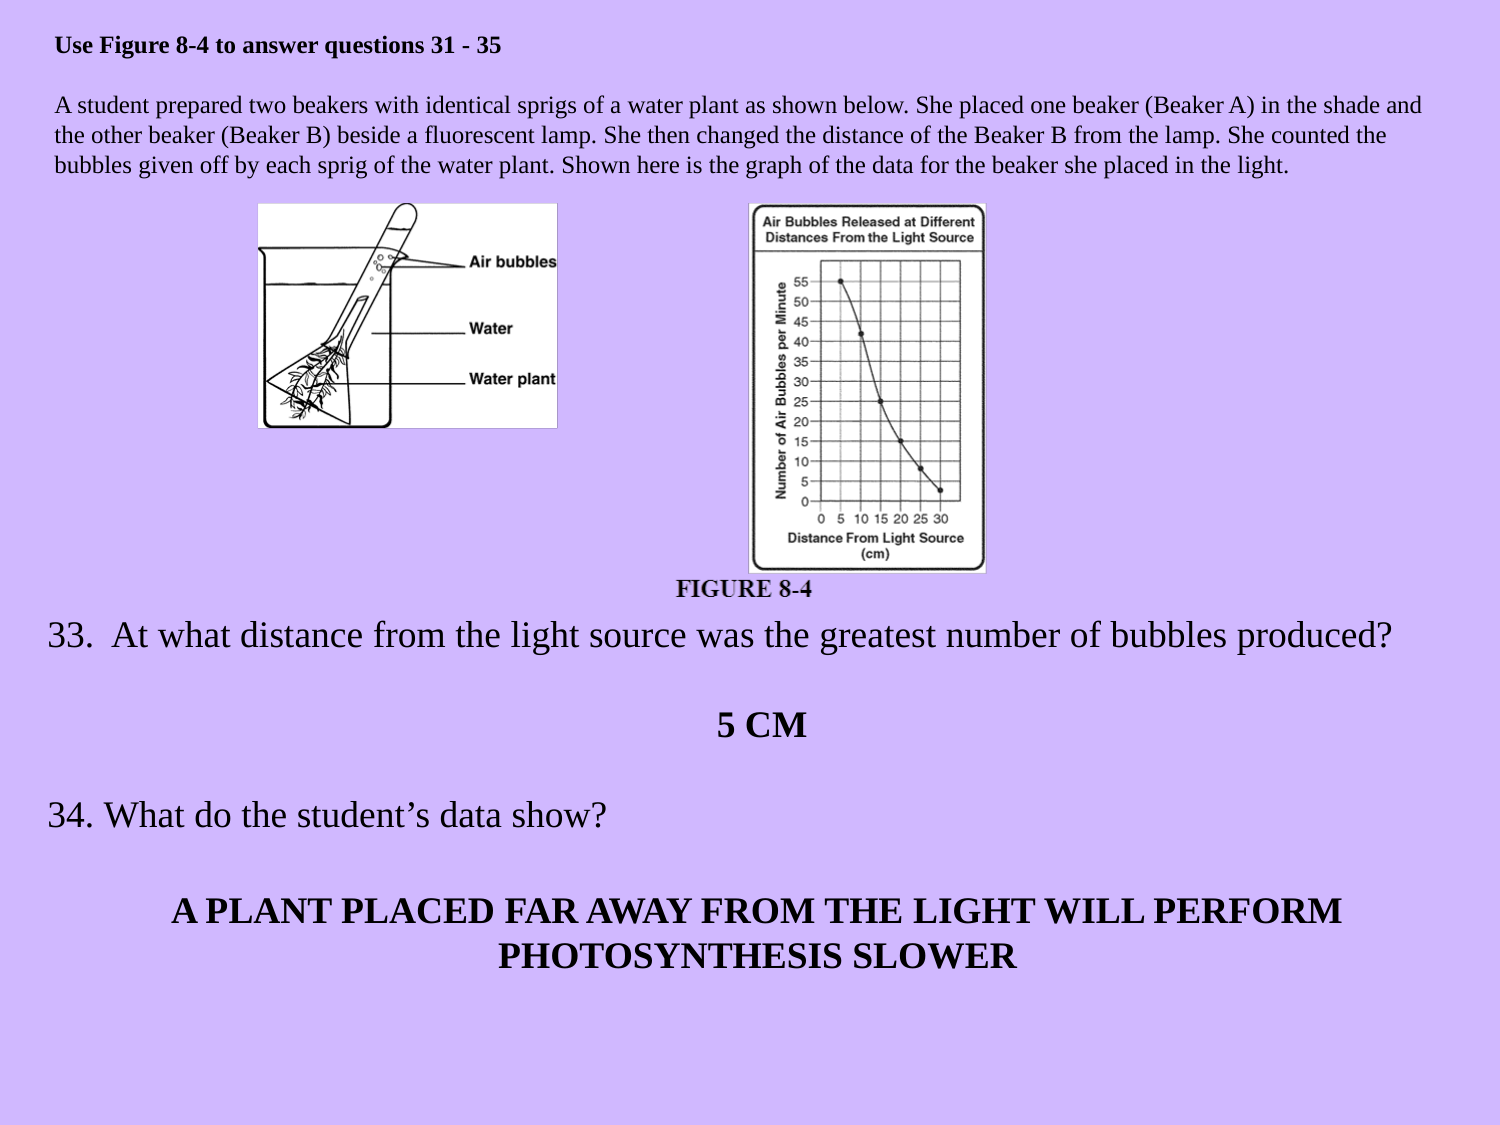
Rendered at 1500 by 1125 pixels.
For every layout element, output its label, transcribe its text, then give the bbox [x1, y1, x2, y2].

picture [246, 174, 1246, 604]
text_box 33. At what distance from the light source was the greatest number of bubbles produced? 5 CM What do the student’s data show? A PLANT PLACED FAR AWAY FROM THE LIGHT WILL PERFORM PHOTOSYNTHESIS SLOWER [32, 603, 1483, 983]
text_box Use Figure 8-4 to answer questions 31 - 35 A student prepared two beakers with identical sprigs of a water plant as shown below. She placed one beaker (Beaker A) in the shade and the other beaker (Beaker B) beside a fluorescent lamp. She then changed the distance of the Beaker B from the lamp. She counted the bubbles given off by each sprig of the water plant. Shown here is the graph of the data for the beaker she placed in the light. [39, 21, 1465, 186]
